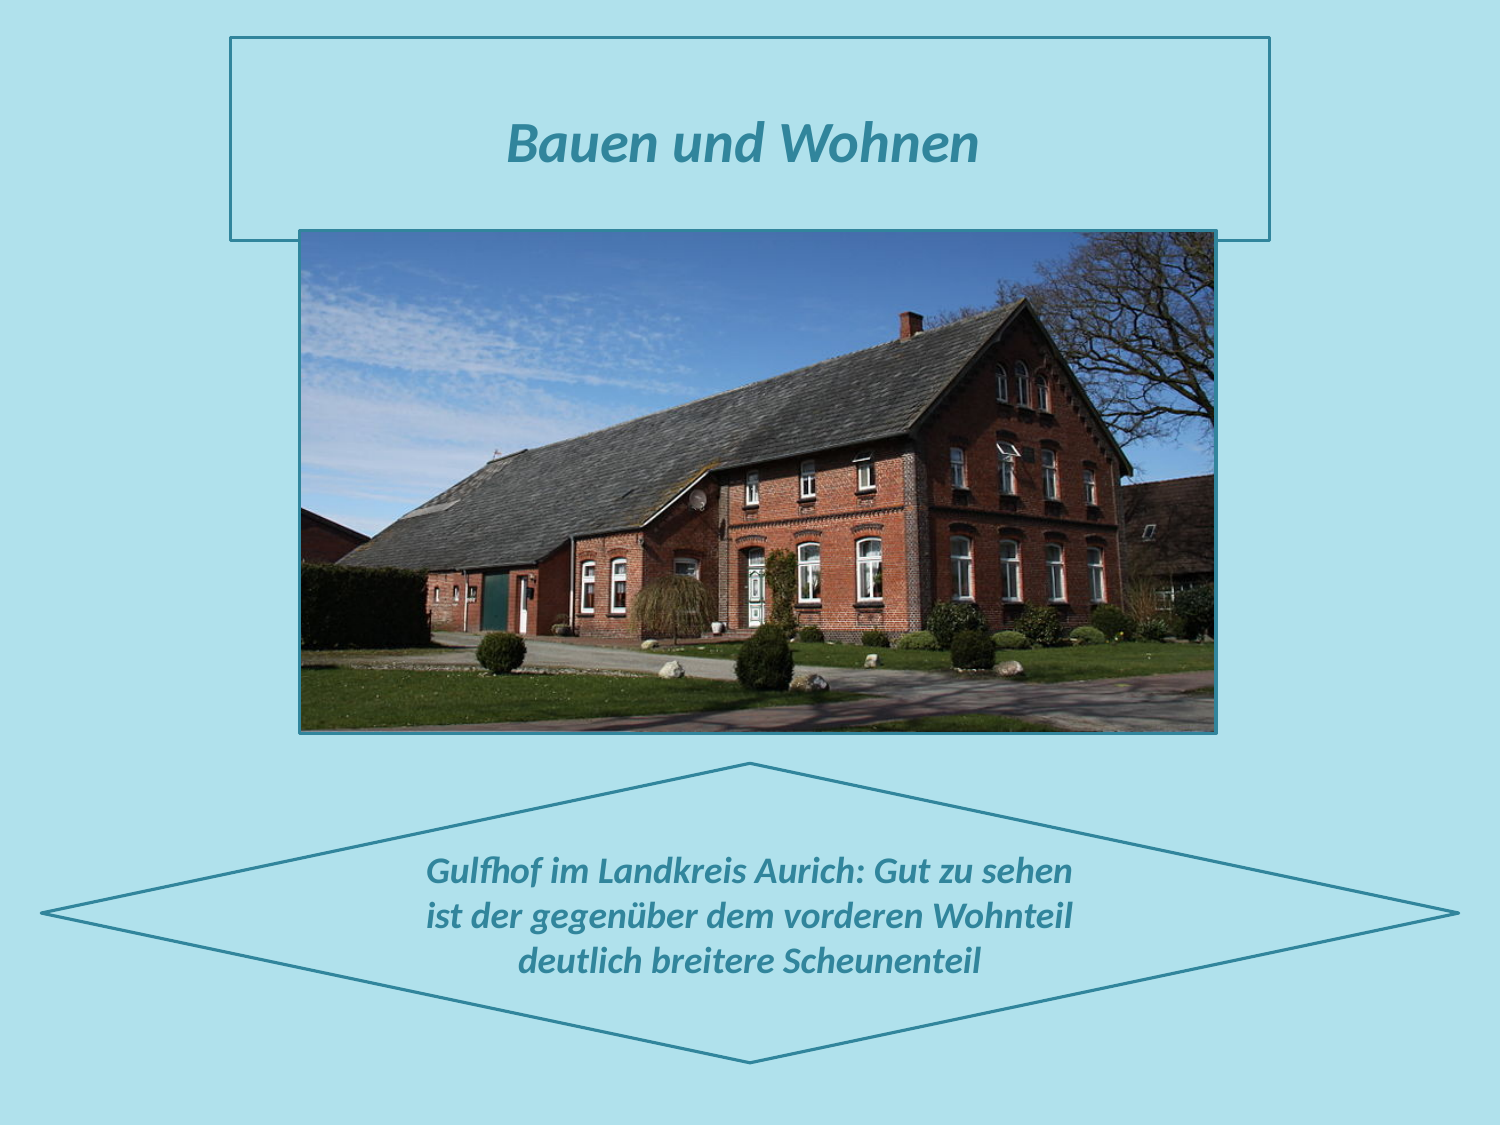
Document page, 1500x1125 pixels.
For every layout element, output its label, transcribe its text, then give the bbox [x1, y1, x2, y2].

title Bauen und Wohnen [230, 37, 1270, 241]
text_box Gulfhof im Landkreis Aurich: Gut zu sehen ist der gegenüber dem vorderen Wohnteil deutlich breitere Scheunenteil [41, 763, 1459, 1063]
picture [300, 231, 1215, 732]
